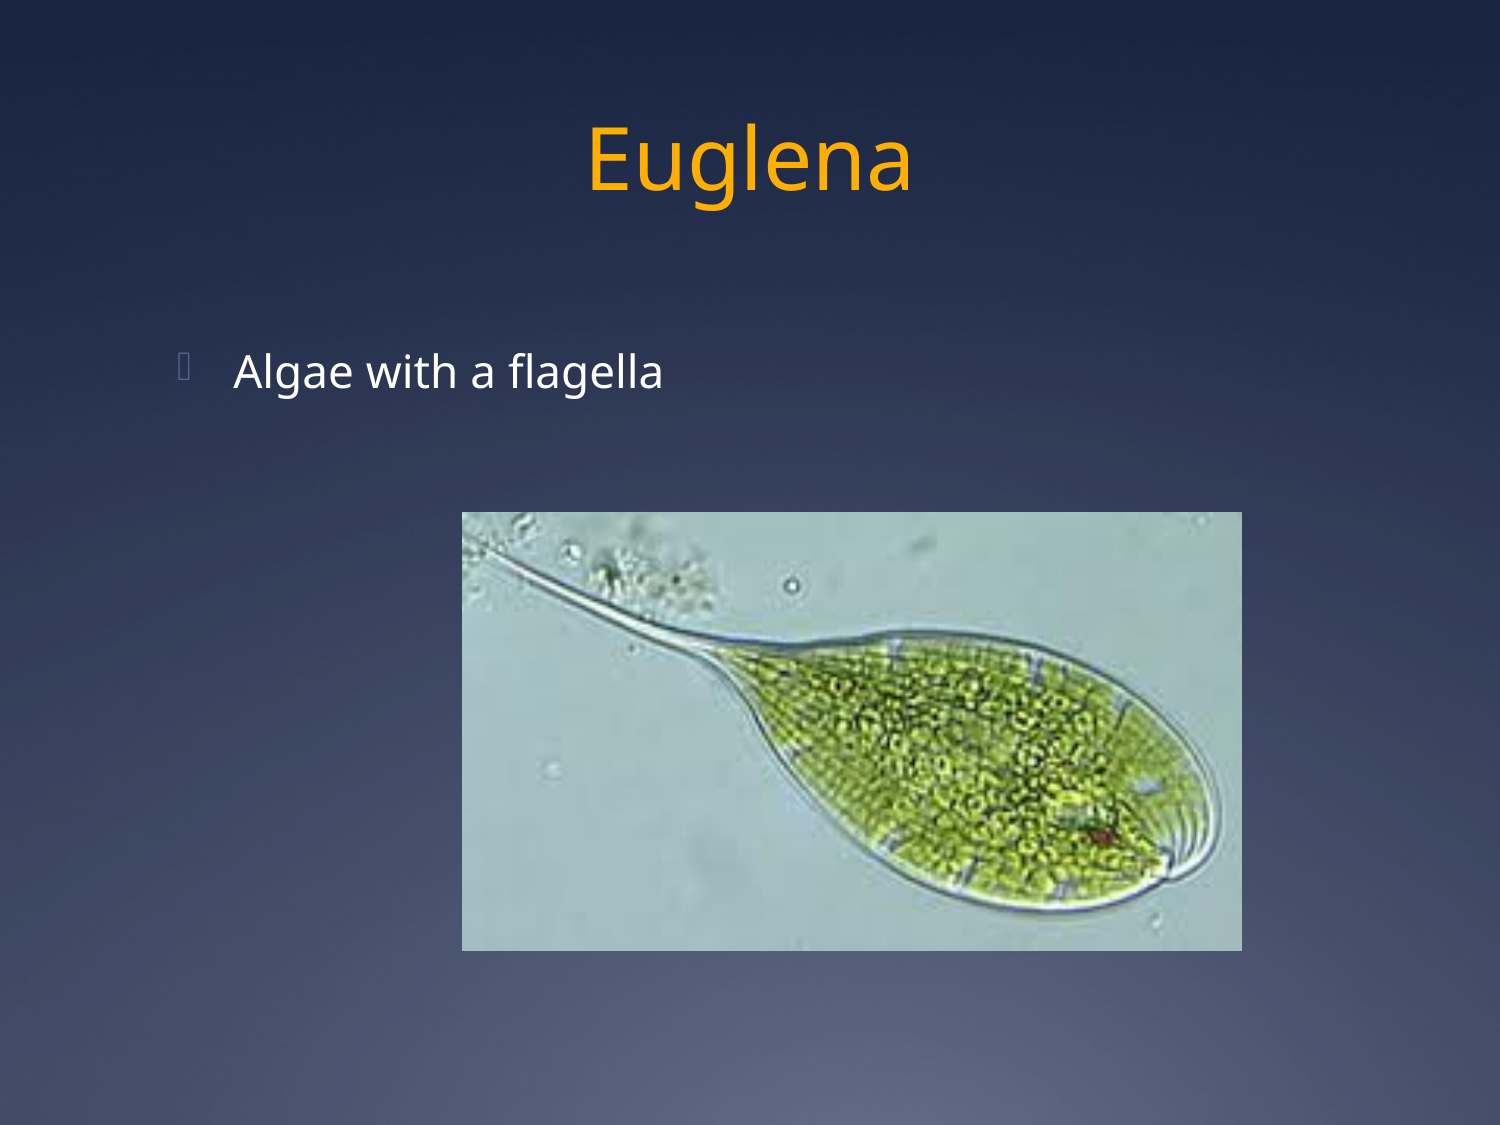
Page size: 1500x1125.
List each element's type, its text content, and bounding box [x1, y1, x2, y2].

list Algae with a flagella [162, 335, 1338, 1005]
title Euglena [100, 95, 1400, 225]
picture [461, 511, 1243, 952]
